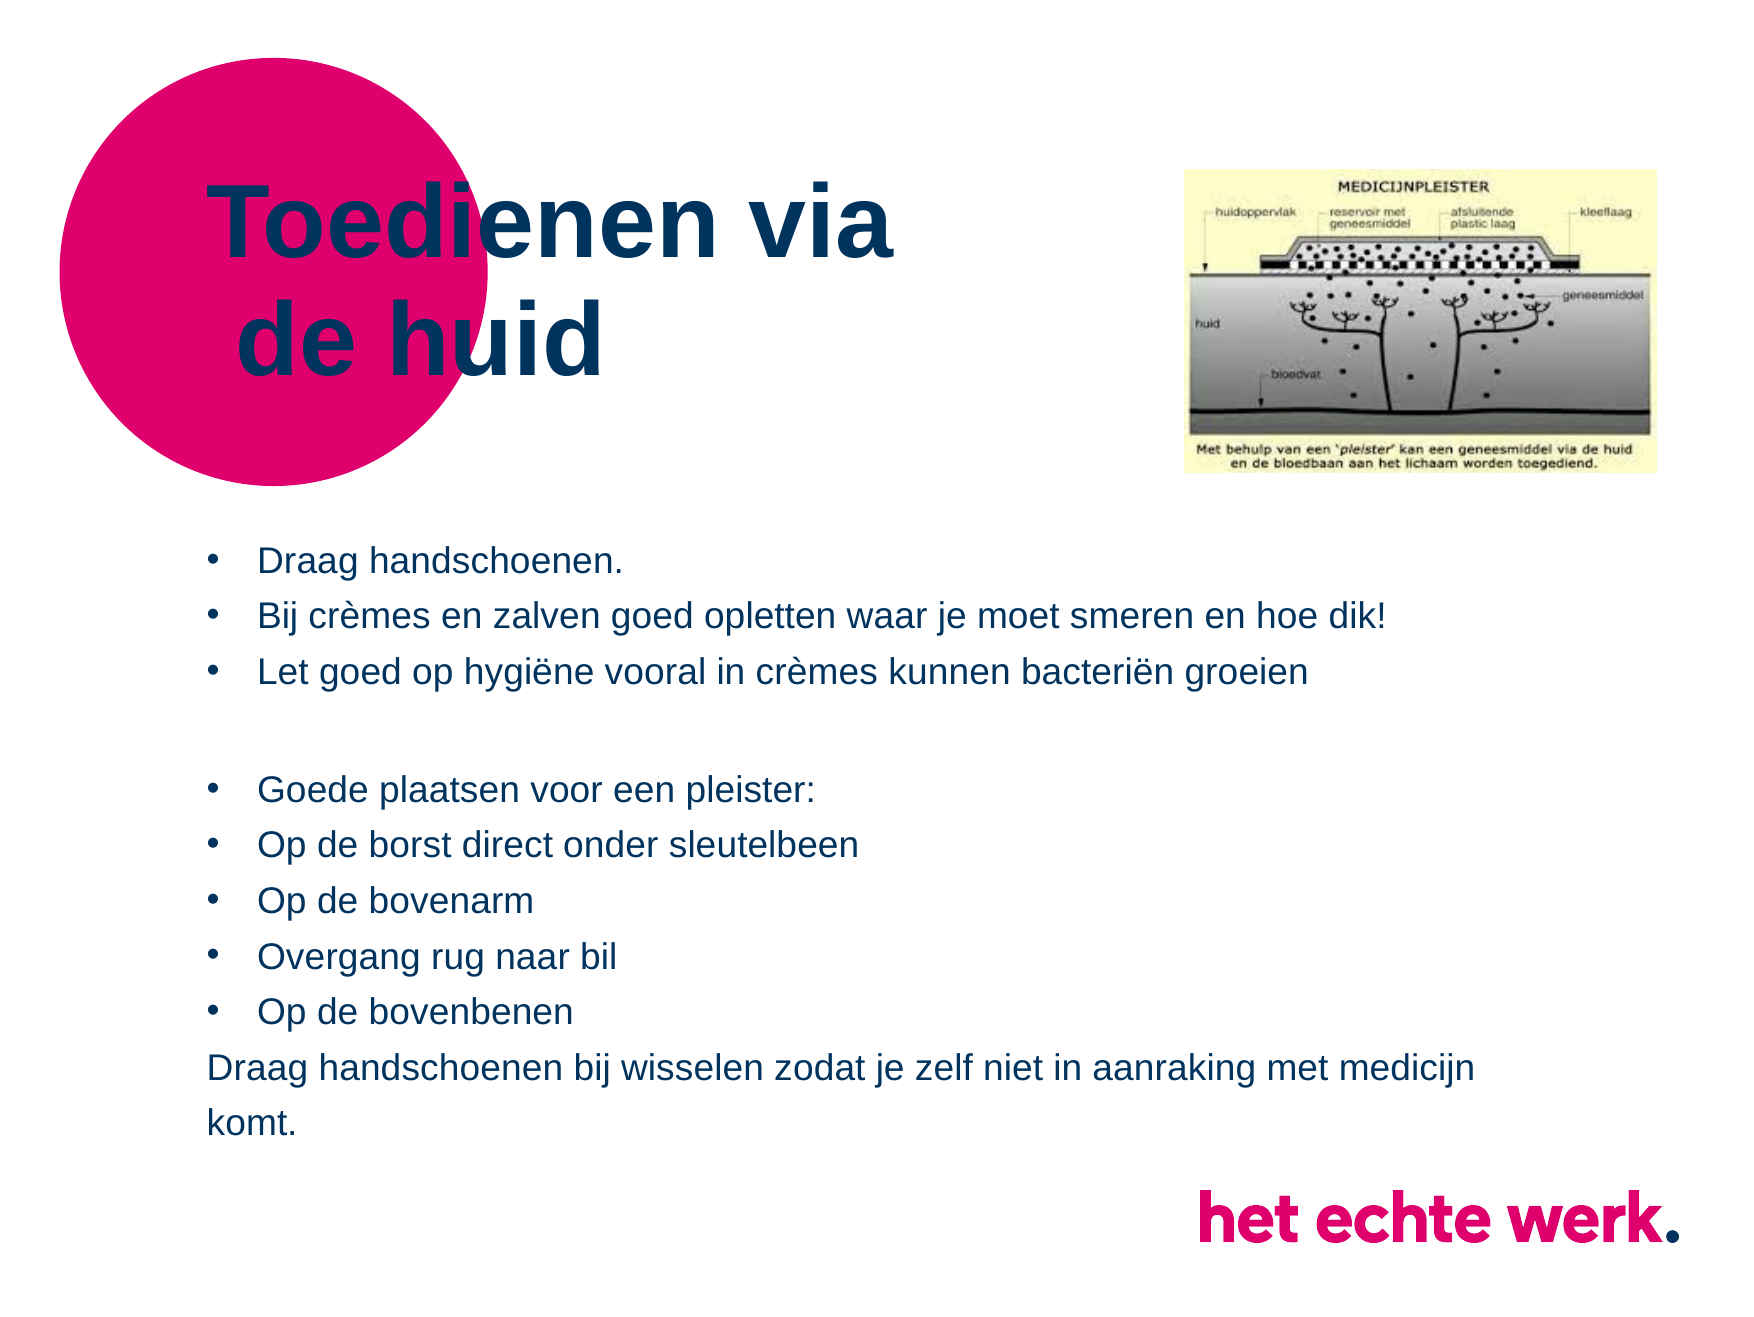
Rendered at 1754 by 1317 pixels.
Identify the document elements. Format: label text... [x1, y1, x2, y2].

title Toedienen via de huid [206, 57, 1499, 487]
list Draag handschoenen. Bij crèmes en zalven goed opletten waar je moet smeren en hoe dik! Let goed op hygiëne vooral in crèmes kunnen bacteriën groeien Goede plaatsen voor een pleister: Op de borst direct onder sleutelbeen Op de bovenarm Overgang rug naar bil Op de bovenbenen Draag handschoenen bij wisselen zodat je zelf niet in aanraking met medicijn komt. [206, 525, 1499, 1148]
picture [1184, 169, 1657, 473]
picture [1191, 1184, 1754, 1317]
